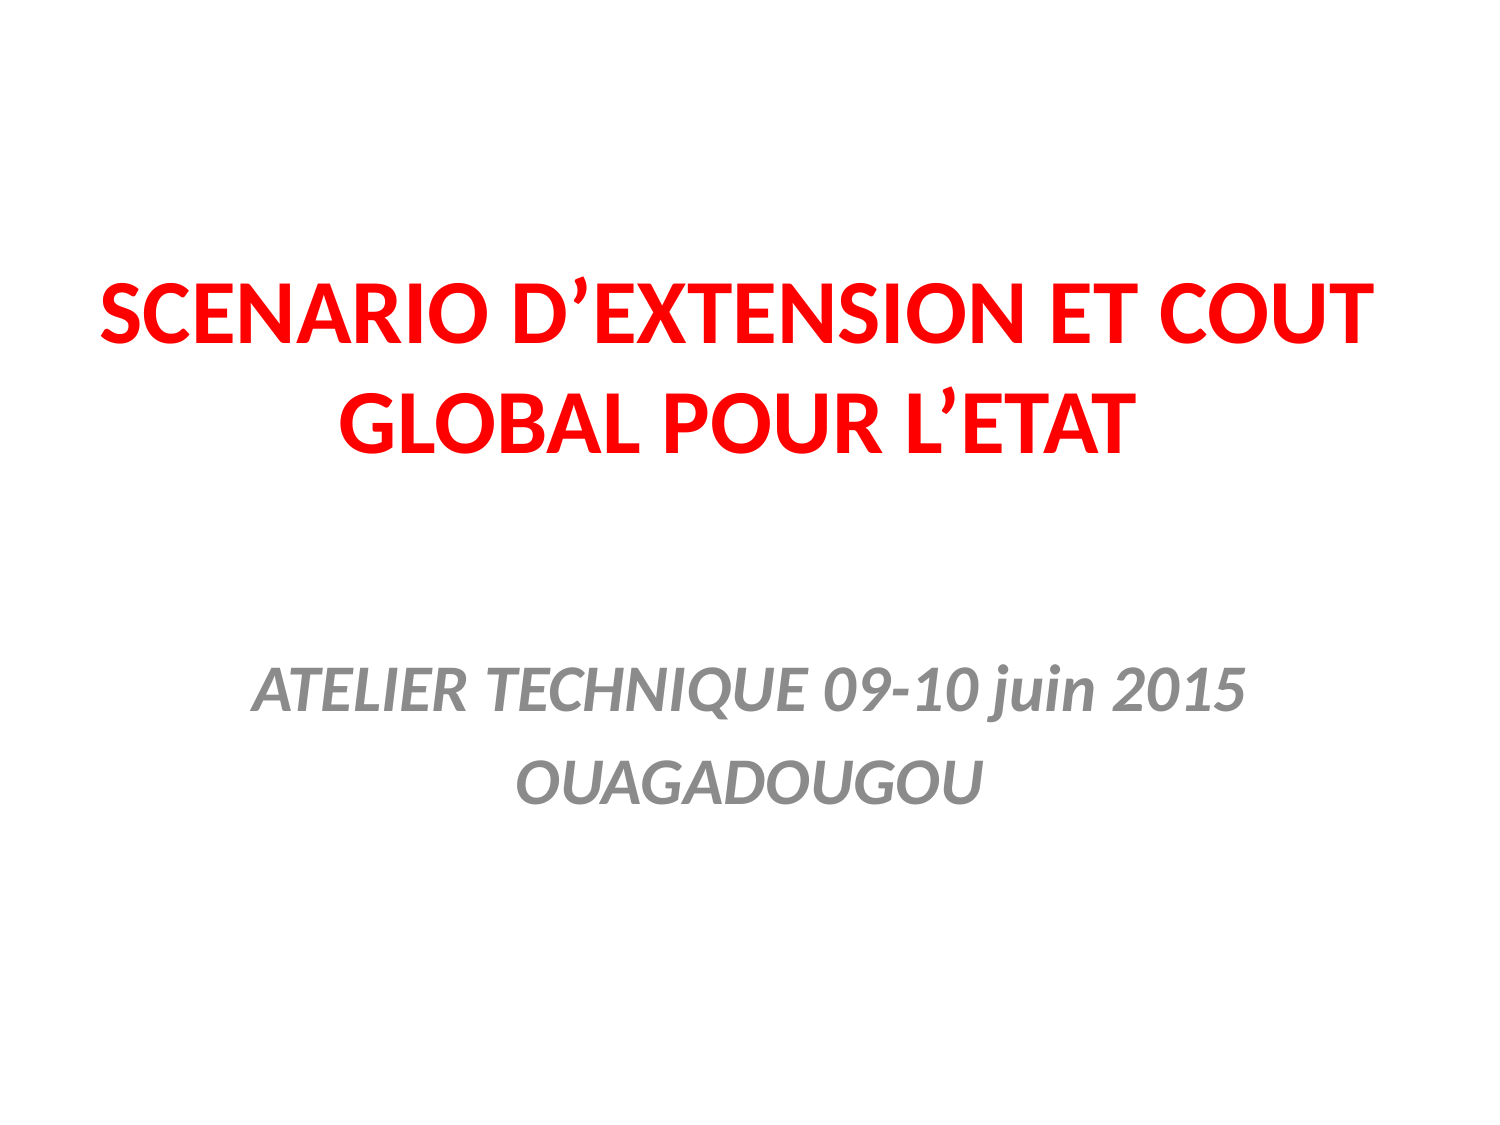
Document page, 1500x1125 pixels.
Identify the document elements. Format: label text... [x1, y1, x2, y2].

title SCENARIO D’EXTENSION ET COUT GLOBAL POUR L’ETAT [29, 243, 1447, 591]
subtitle ATELIER TECHNIQUE 09-10 juin 2015 OUAGADOUGOU [225, 637, 1275, 925]
